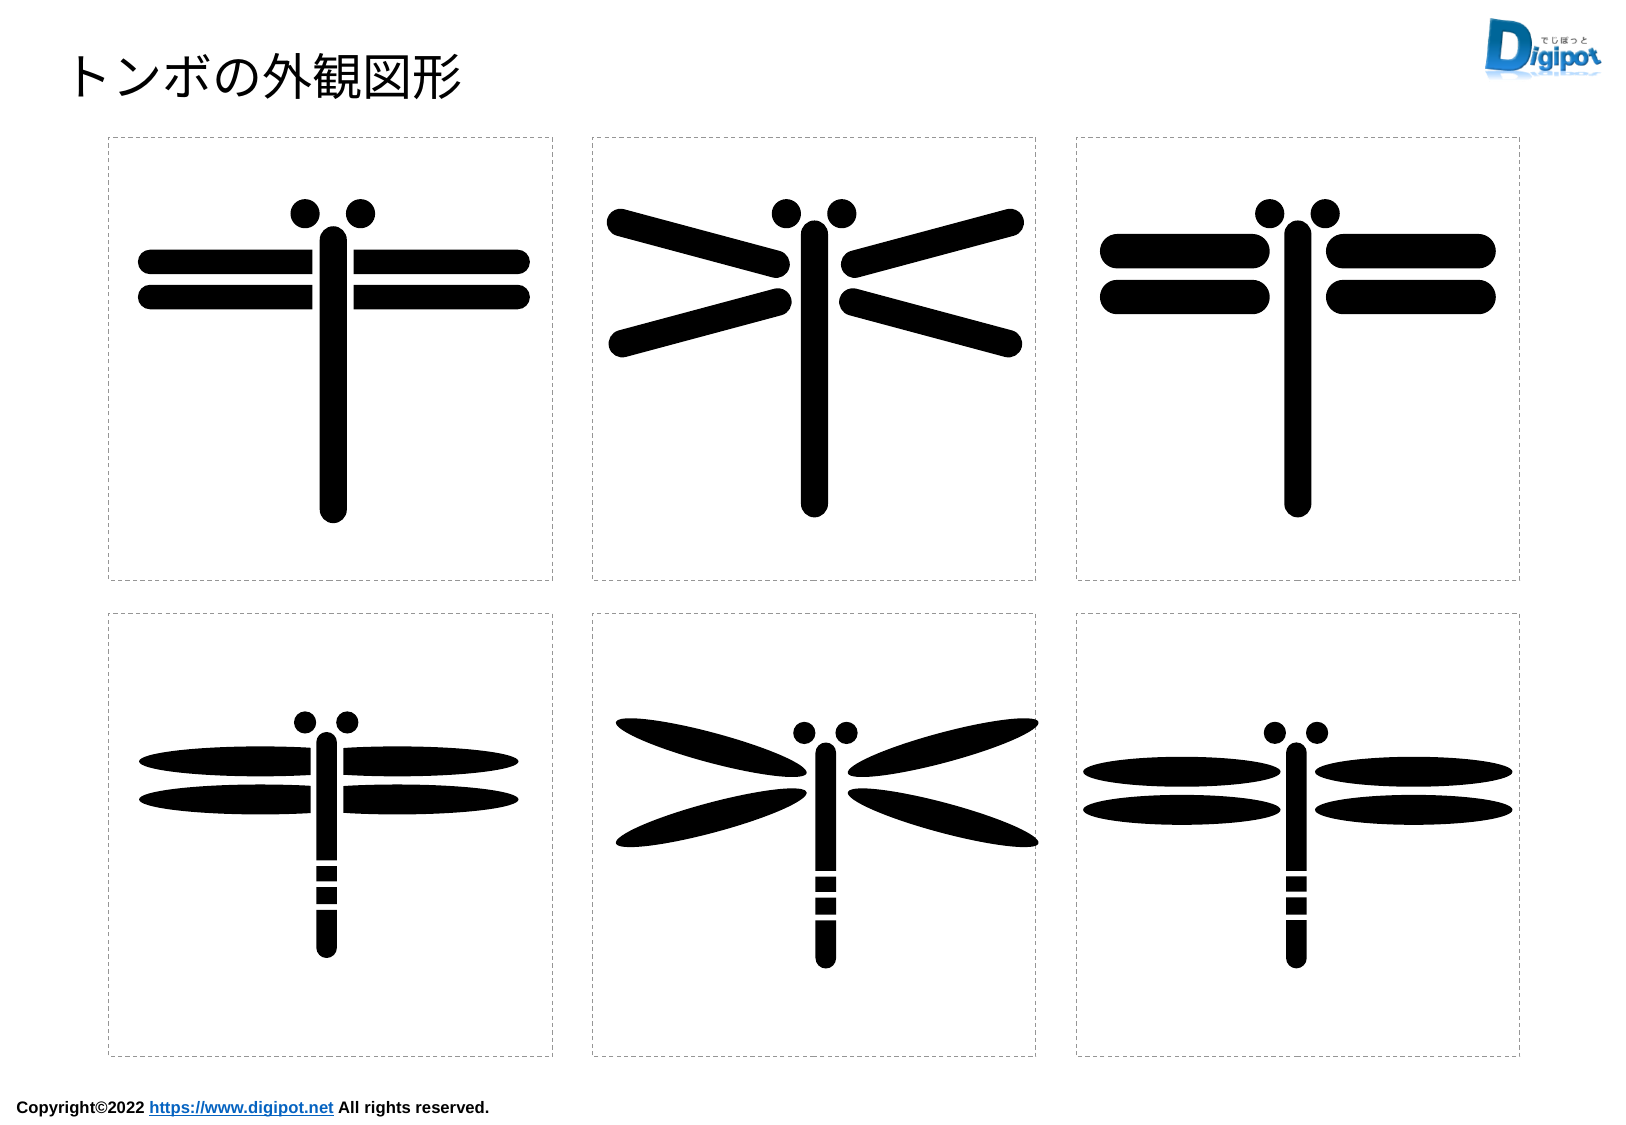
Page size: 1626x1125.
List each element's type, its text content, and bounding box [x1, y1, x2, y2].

text_box [1313, 755, 1514, 788]
text_box [1283, 219, 1313, 519]
text_box [1262, 720, 1288, 745]
text_box [352, 283, 531, 311]
text_box [814, 896, 837, 916]
text_box [292, 710, 318, 735]
text_box [605, 207, 791, 279]
text_box [607, 287, 793, 359]
text_box [614, 717, 808, 779]
text_box [799, 219, 830, 519]
text_box [1254, 198, 1286, 230]
text_box [1082, 793, 1282, 826]
text_box [315, 865, 338, 882]
text_box [838, 287, 1024, 359]
text_box [1285, 875, 1308, 893]
text_box [814, 919, 838, 970]
text_box [344, 198, 377, 230]
text_box [342, 745, 520, 778]
text_box [834, 720, 859, 746]
text_box [137, 783, 312, 816]
text_box [315, 908, 338, 960]
text_box [1324, 278, 1497, 316]
text_box [1098, 232, 1271, 270]
text_box [1313, 793, 1514, 826]
text_box [814, 876, 837, 893]
text_box [289, 198, 321, 230]
text_box [136, 248, 314, 276]
text_box [318, 225, 348, 525]
text_box [1304, 720, 1330, 745]
text_box [1285, 741, 1308, 872]
text_box [839, 207, 1026, 279]
text_box [846, 787, 1040, 849]
text_box [137, 745, 312, 778]
text_box [136, 283, 314, 311]
text_box [315, 886, 338, 905]
text_box [1285, 919, 1308, 970]
text_box [826, 198, 858, 230]
text_box トンボの外観図形 [47, 38, 478, 113]
text_box [1309, 198, 1341, 230]
picture [1485, 18, 1602, 82]
text_box [335, 710, 360, 735]
text_box [342, 783, 520, 816]
text_box [1098, 278, 1271, 316]
text_box [315, 730, 338, 862]
text_box [614, 787, 808, 849]
text_box [1285, 896, 1308, 916]
text_box [792, 720, 817, 746]
text_box [1082, 755, 1282, 788]
text_box [1324, 232, 1497, 270]
text_box [814, 741, 838, 872]
text_box [770, 198, 803, 230]
text_box [352, 248, 531, 276]
text_box [846, 717, 1040, 779]
